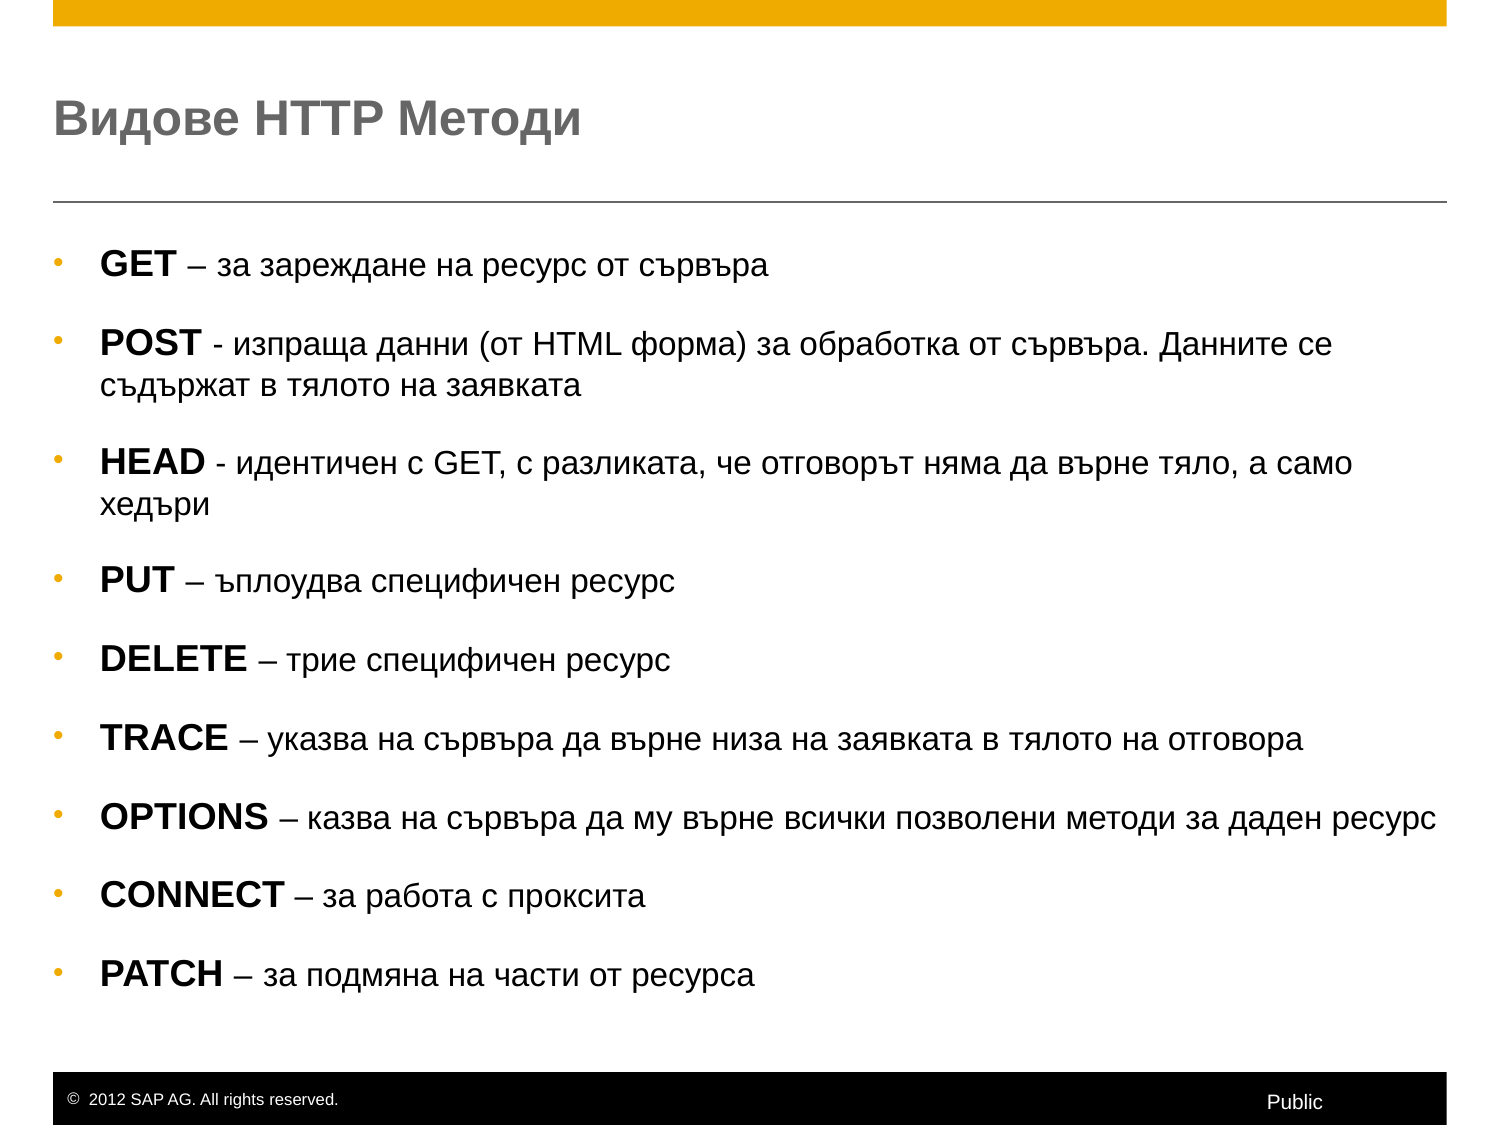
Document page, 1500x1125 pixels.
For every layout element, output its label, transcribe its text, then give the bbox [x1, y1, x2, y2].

list GET – за зареждане на ресурс от сървъра POST - изпраща данни (от HTML форма) за обработка от сървъра. Данните се съдържат в тялото на заявката HEAD - идентичен с GET, с разликата, че отговорът няма да върне тяло, а само хедъри PUT – ъплоудва специфичен ресурс DELETE – трие специфичен ресурс TRACE – указва на сървъра да върне низа на заявката в тялото на отговора OPTIONS – казва на сървъра да му върне всички позволени методи за даден ресурс CONNECT – за работа с проксита PATCH – за подмяна на части от ресурса [53, 239, 1447, 1046]
title Видове HTTP Методи [53, 53, 1447, 178]
